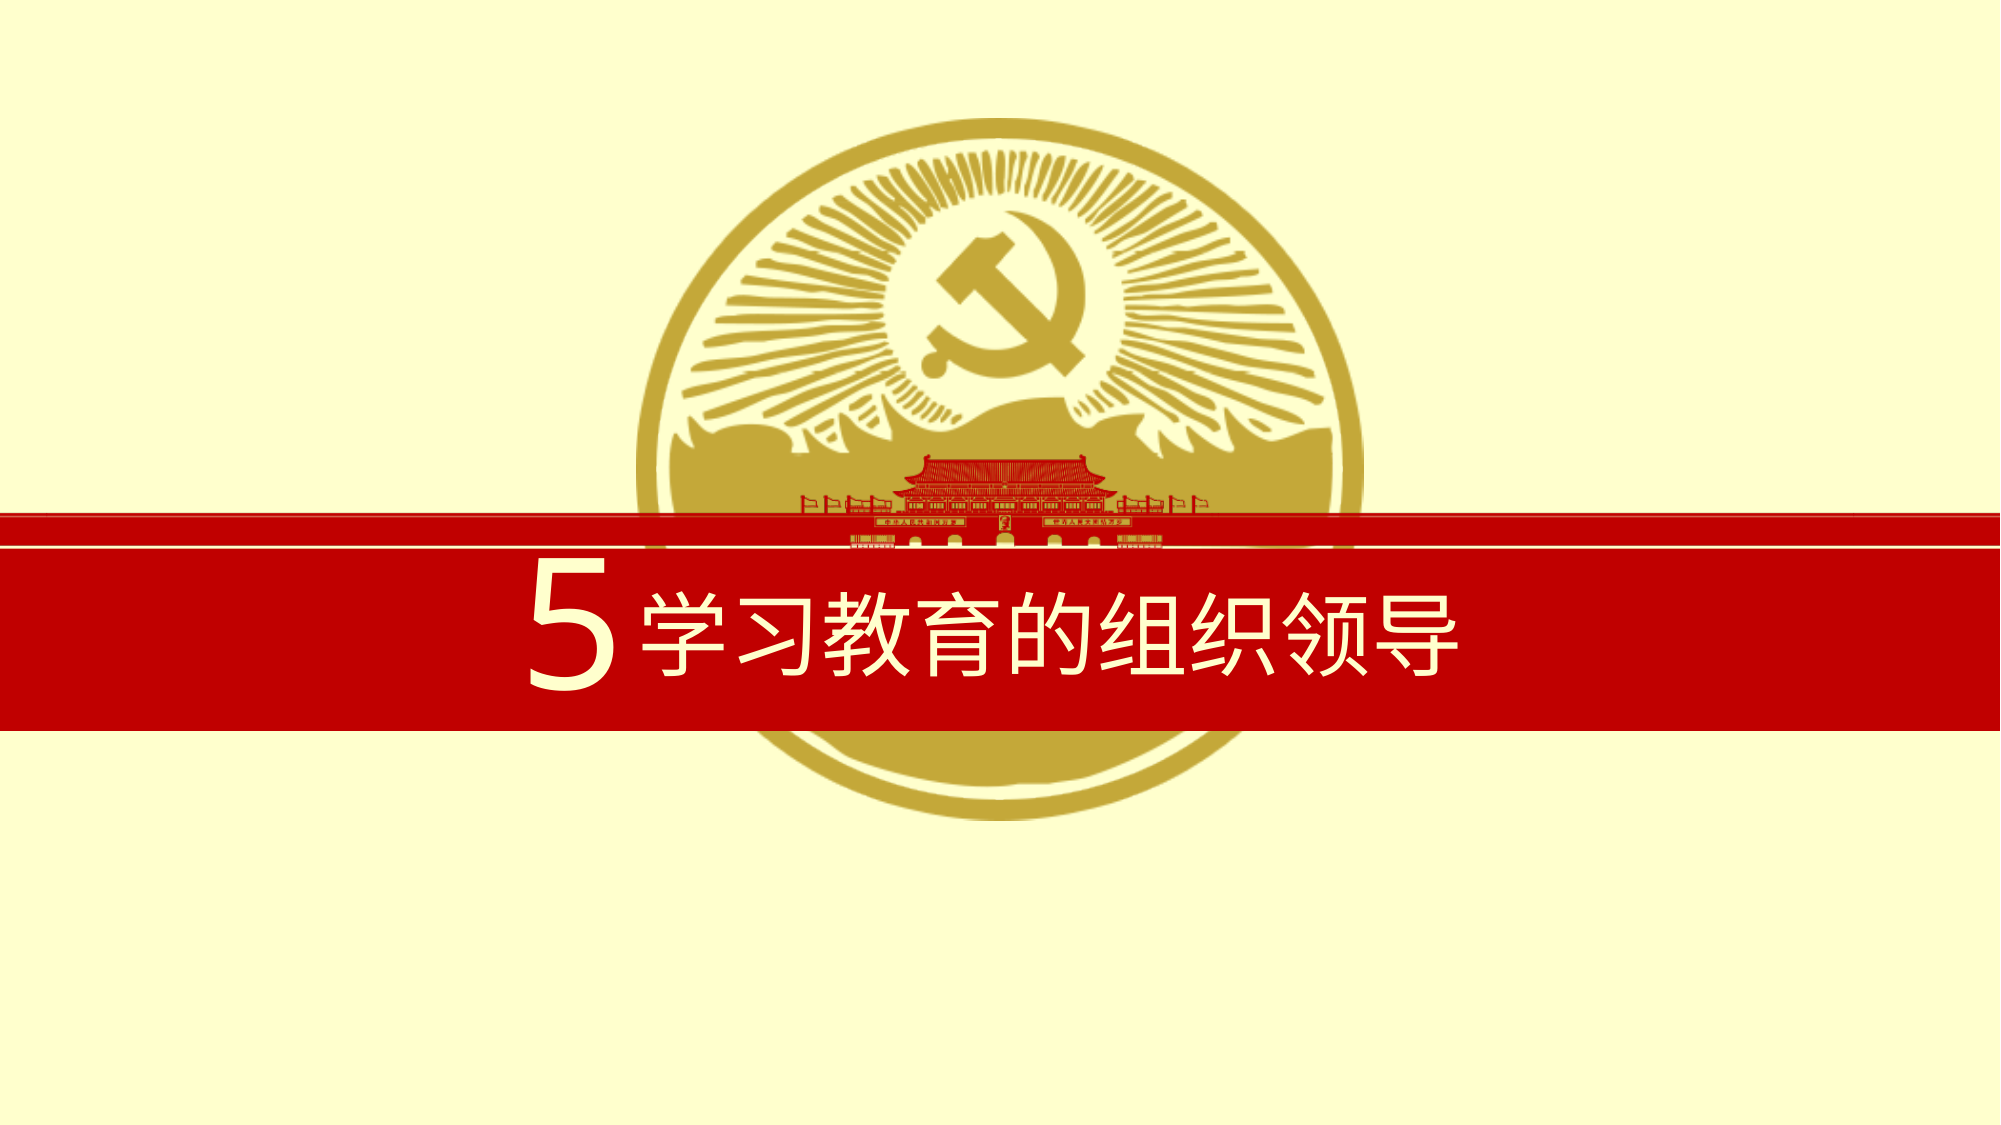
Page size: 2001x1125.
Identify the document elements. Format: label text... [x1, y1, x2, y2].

title 学习教育的组织领导 [685, 562, 1638, 718]
subtitle 5 [458, 509, 685, 752]
picture [0, 454, 2000, 549]
